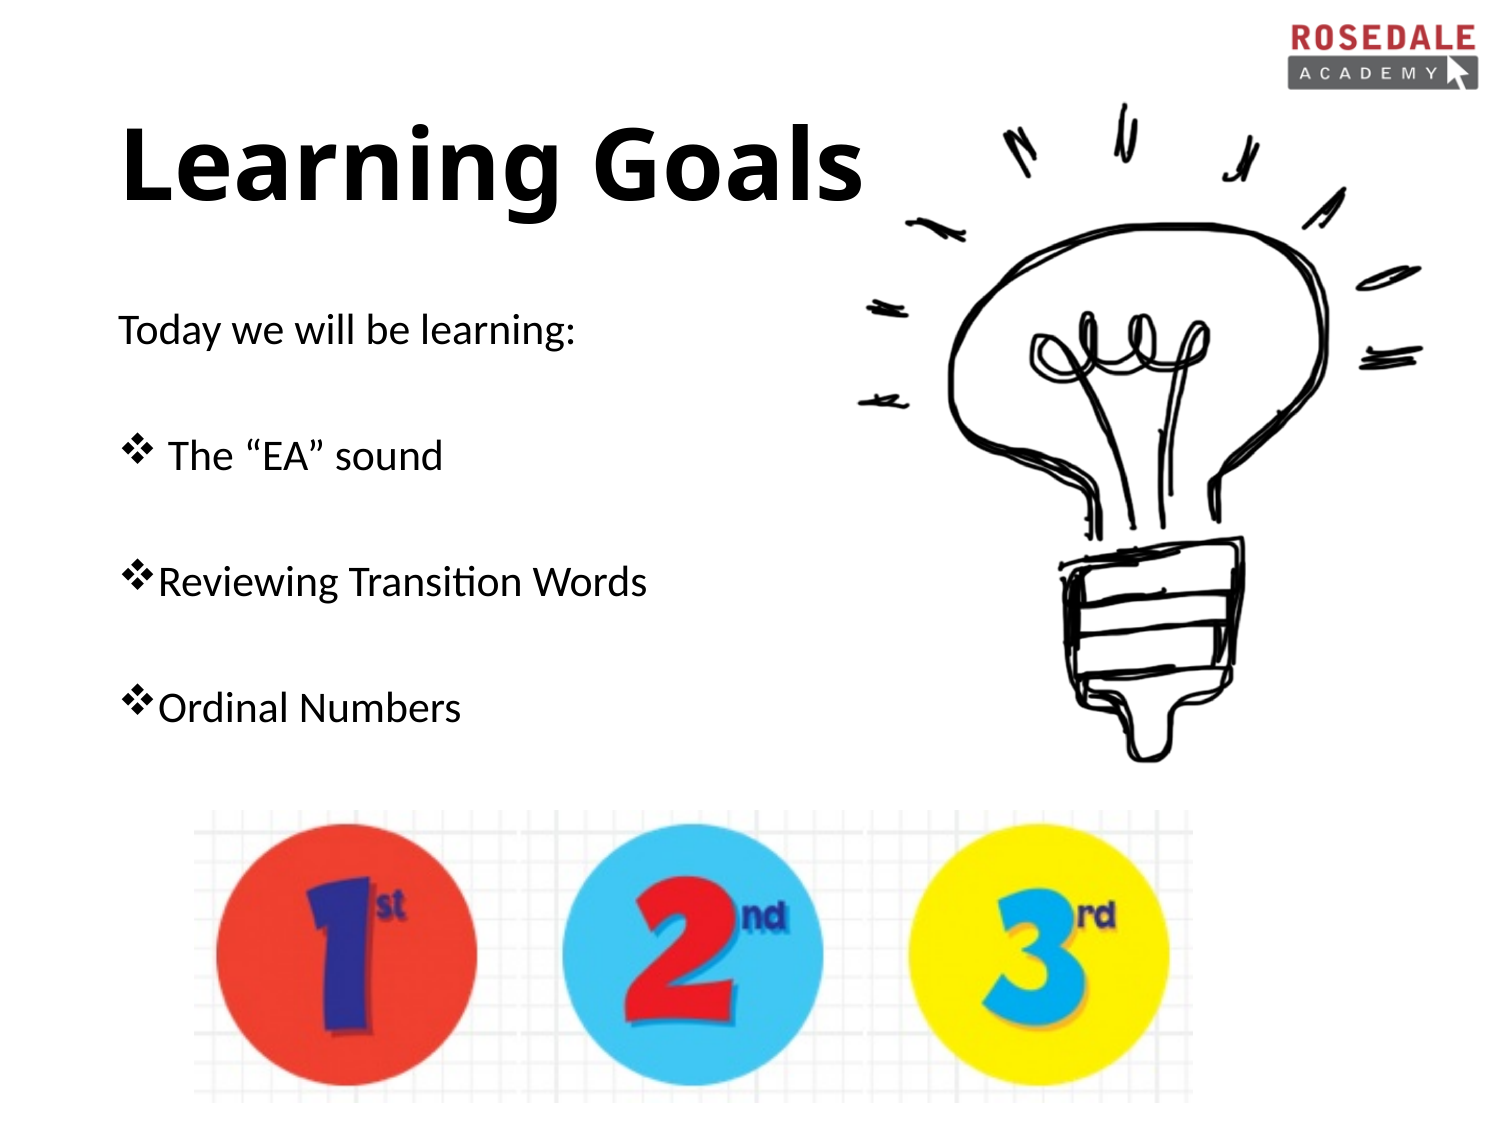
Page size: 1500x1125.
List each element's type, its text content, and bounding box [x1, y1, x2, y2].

list Today we will be learning: The “EA” sound Reviewing Transition Words Ordinal Numbers [103, 299, 1397, 1014]
picture [856, 101, 1424, 764]
picture [1281, 18, 1484, 95]
picture [194, 810, 1193, 1103]
title Learning Goals [103, 59, 1397, 278]
